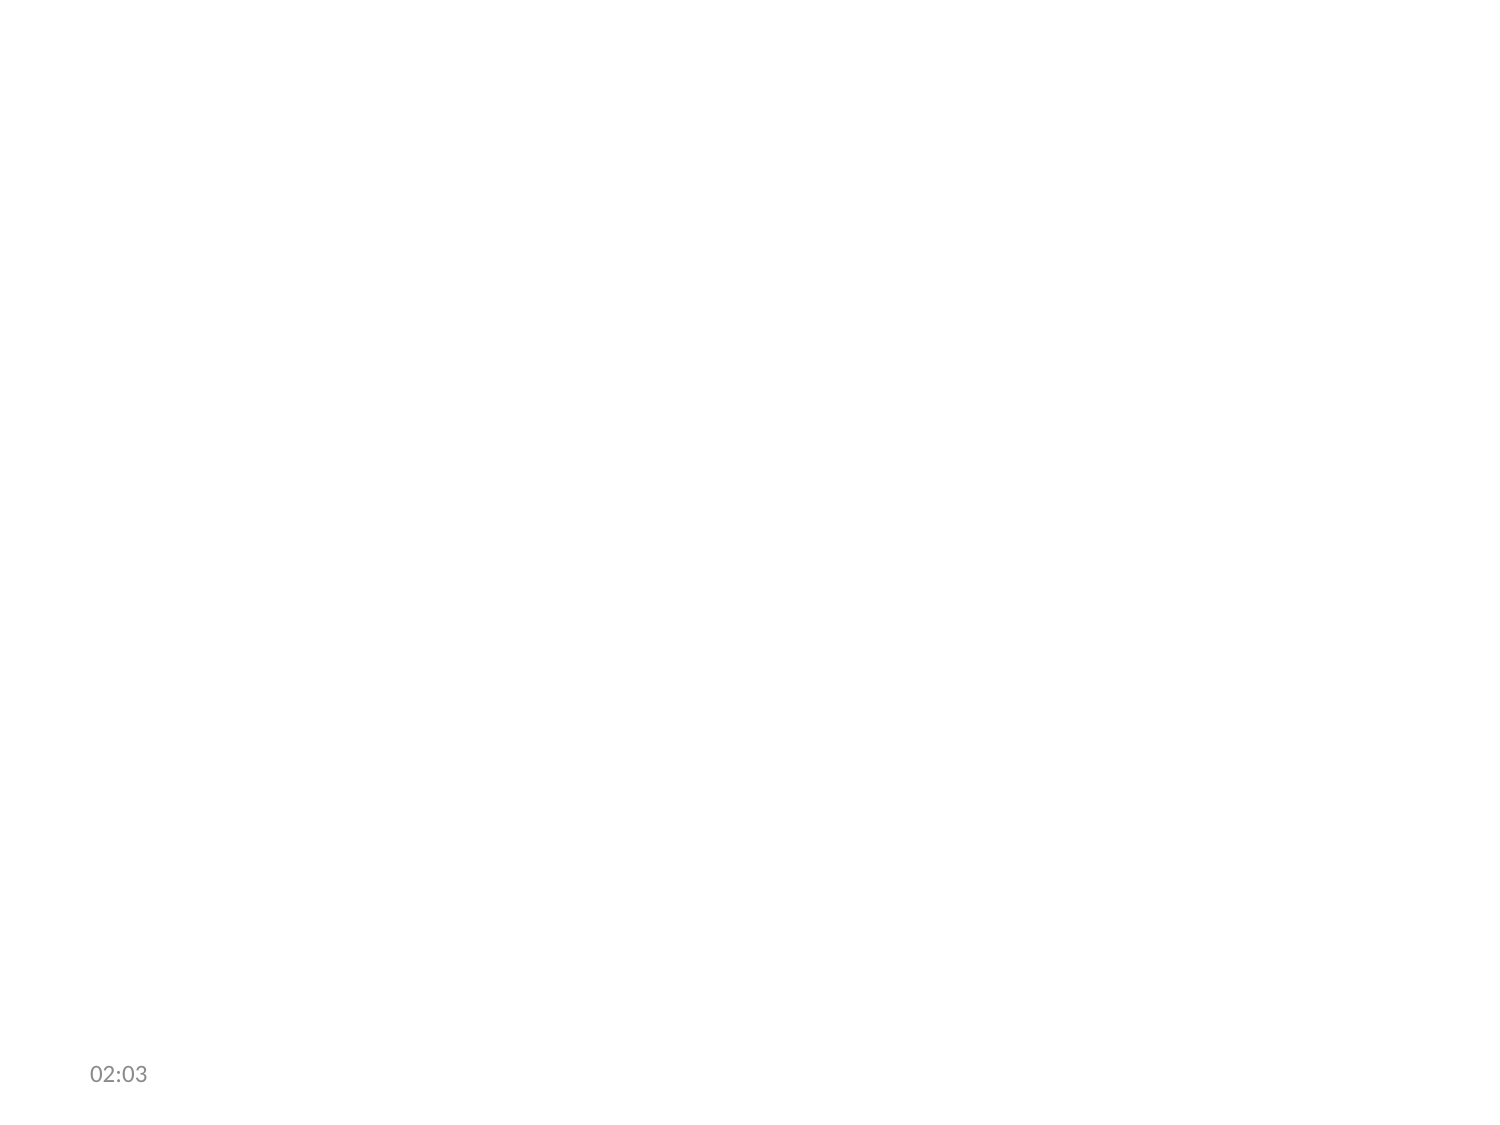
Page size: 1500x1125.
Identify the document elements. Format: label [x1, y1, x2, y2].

slide_number [75, 1042, 425, 1103]
